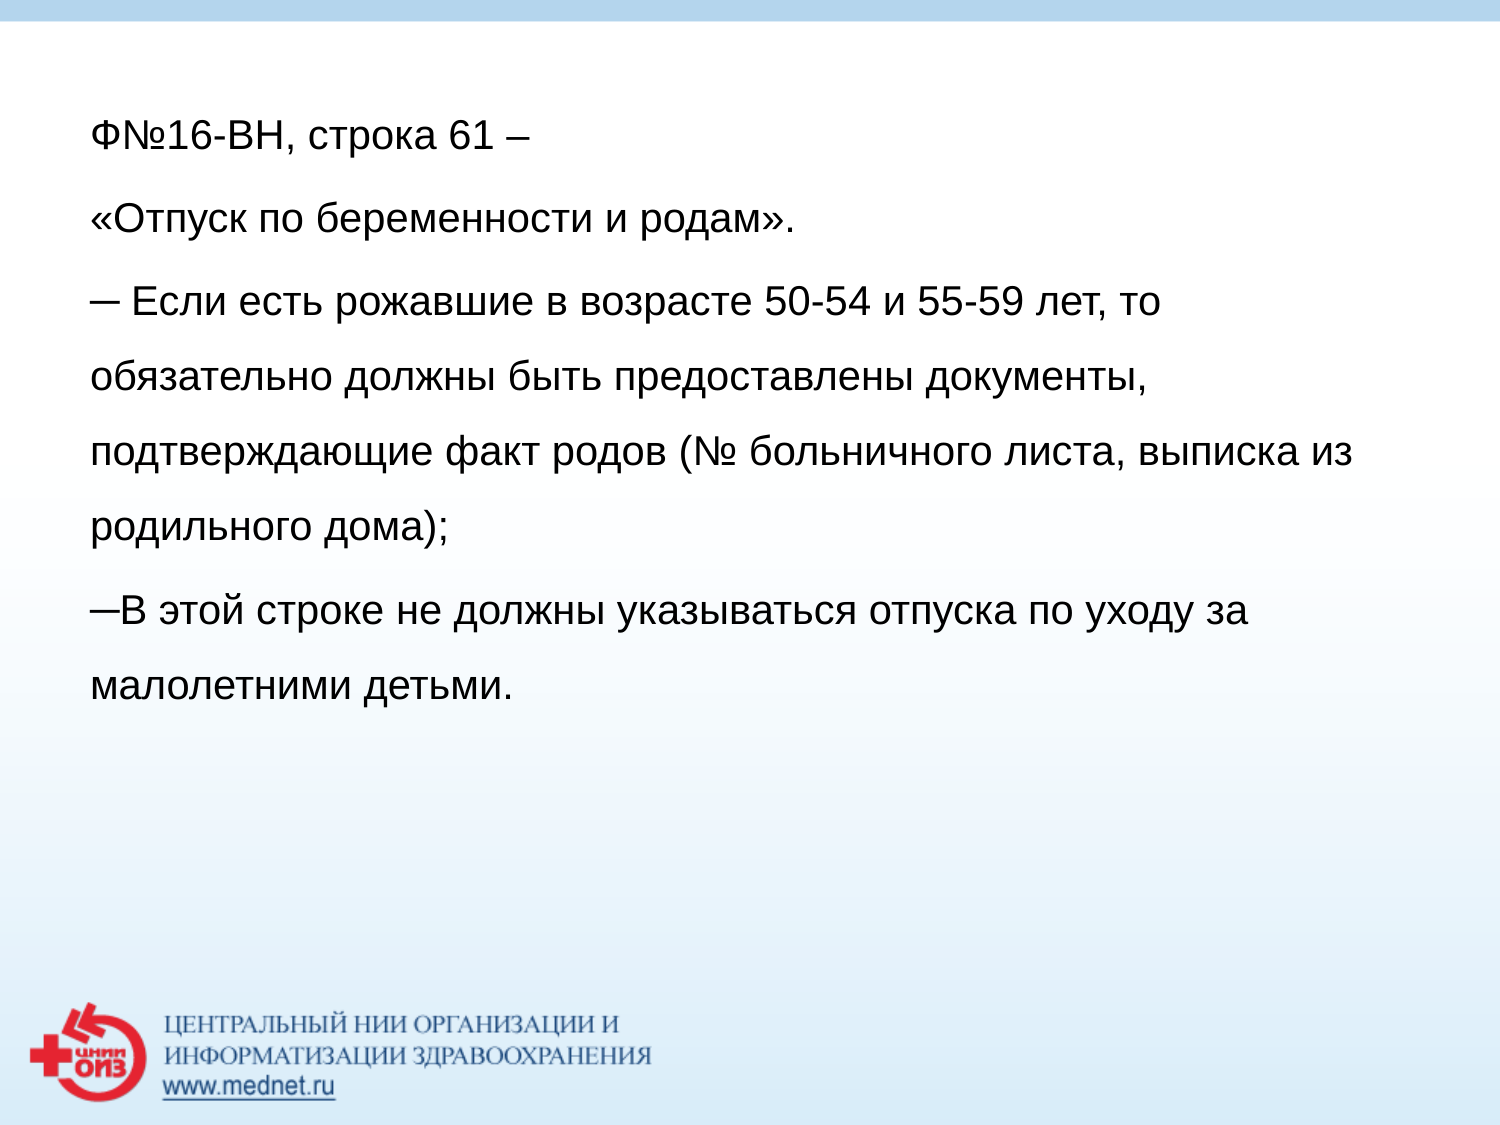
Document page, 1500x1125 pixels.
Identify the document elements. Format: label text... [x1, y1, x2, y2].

list Ф№16-ВН, строка 61 – «Отпуск по беременности и родам». ─ Если есть рожавшие в возрасте 50-54 и 55-59 лет, то обязательно должны быть предоставлены документы, подтверждающие факт родов (№ больничного листа, выписка из родильного дома); ─В этой строке не должны указываться отпуска по уходу за малолетними детьми. [75, 75, 1425, 963]
picture [0, 0, 1500, 1125]
